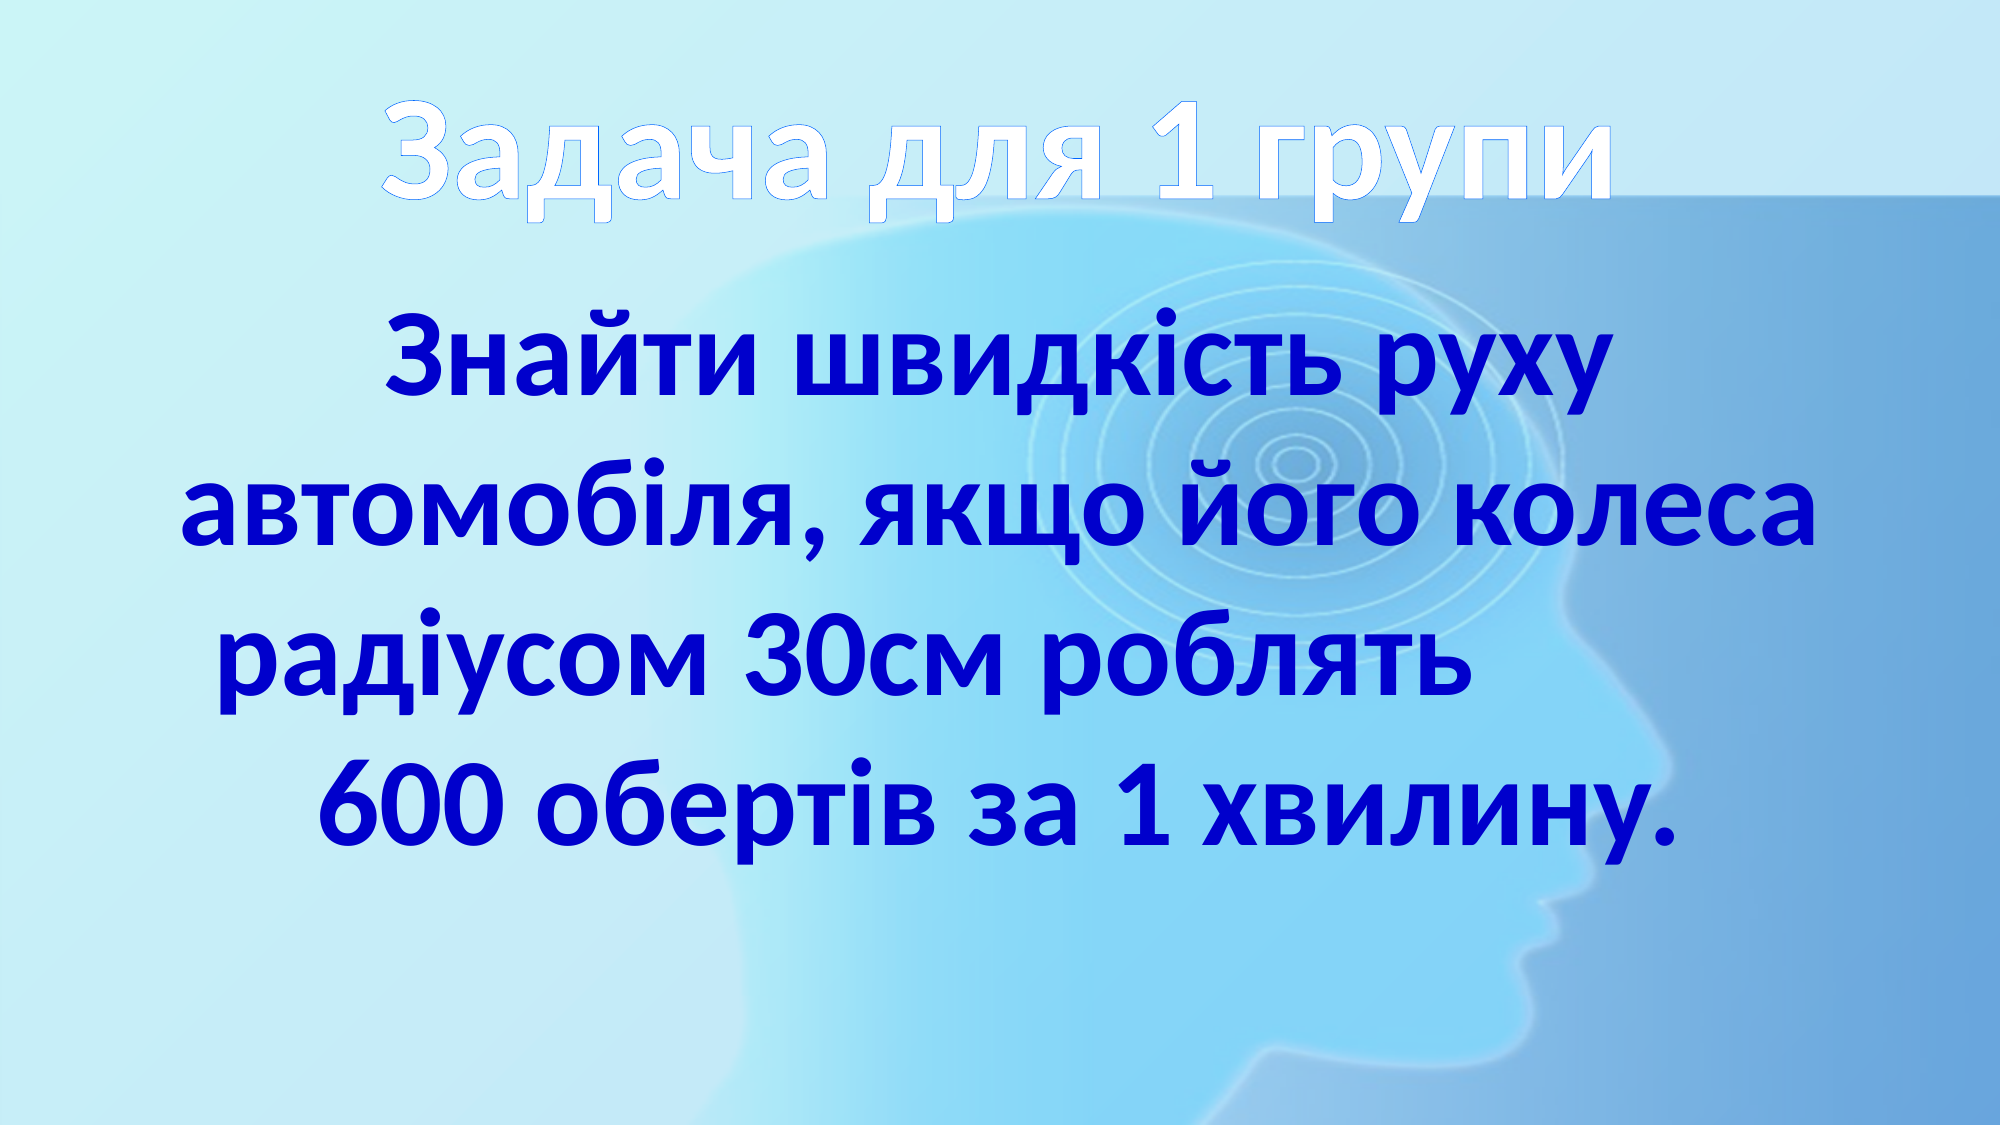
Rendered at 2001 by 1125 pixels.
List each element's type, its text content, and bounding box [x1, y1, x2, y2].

list Знайти швидкість руху автомобіля, якщо його колеса радіусом 30см роблять 600 обертів за 1 хвилину. [99, 262, 1900, 1005]
picture [0, 0, 2000, 1125]
title Задача для 1 групи [99, 45, 1900, 233]
